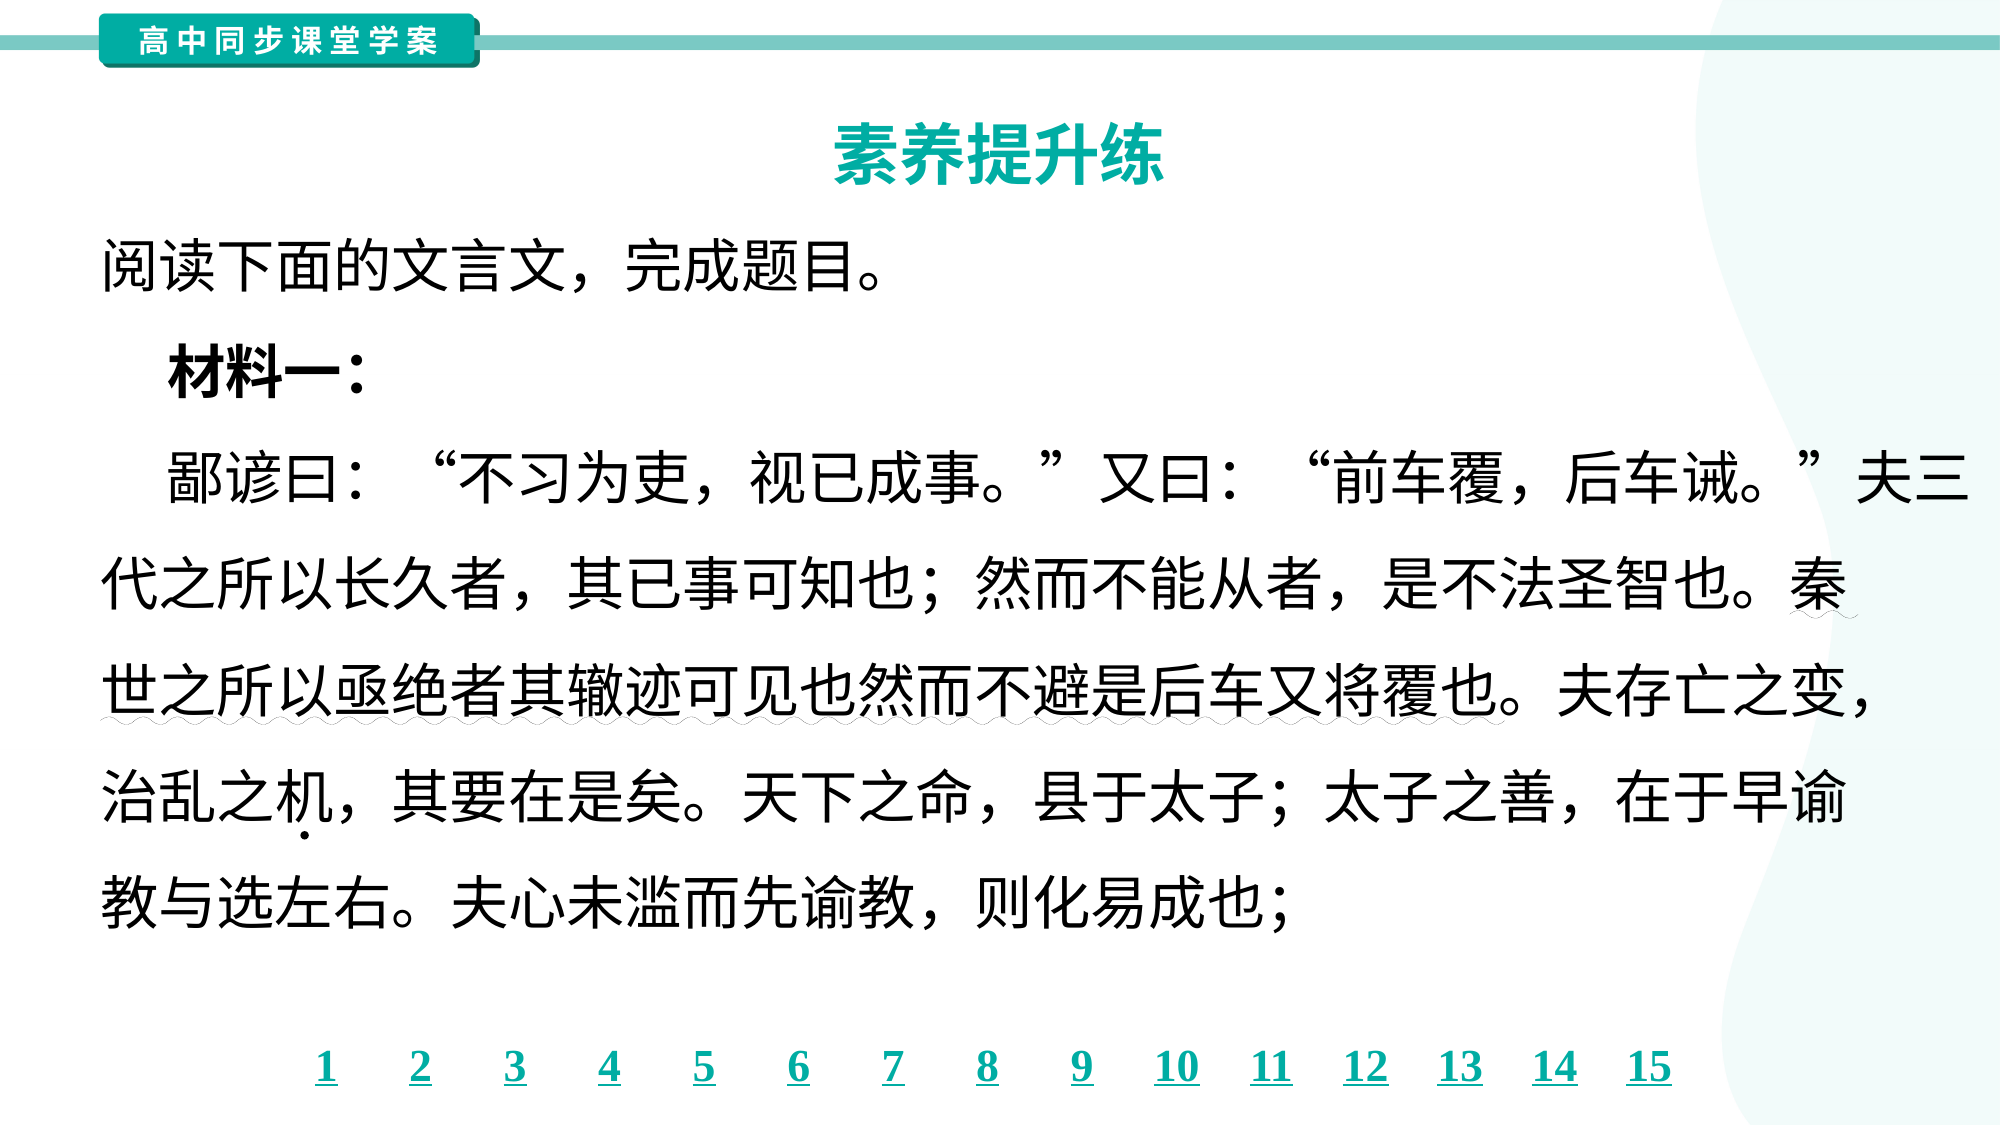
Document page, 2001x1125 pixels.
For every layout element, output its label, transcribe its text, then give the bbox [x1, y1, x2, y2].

text_box 素养提升练 [100, 76, 1899, 192]
text_box 阅读下面的文言文，完成题目。 材料一： 鄙谚曰：“不习为吏，视已成事。”又曰：“前车覆，后车诫。”夫三 代之所以长久者，其已事可知也；然而不能从者，是不法圣智也。秦 世之所以亟绝者其辙迹可见也然而不避是后车又将覆也。夫存亡之变， 治乱之机，其要在是矣。天下之命，县于太子；太子之善，在于早谕 教与选左右。夫心未滥而先谕教，则化易成也； [100, 192, 1899, 937]
text_box [300, 831, 309, 840]
picture [0, 0, 2000, 1125]
